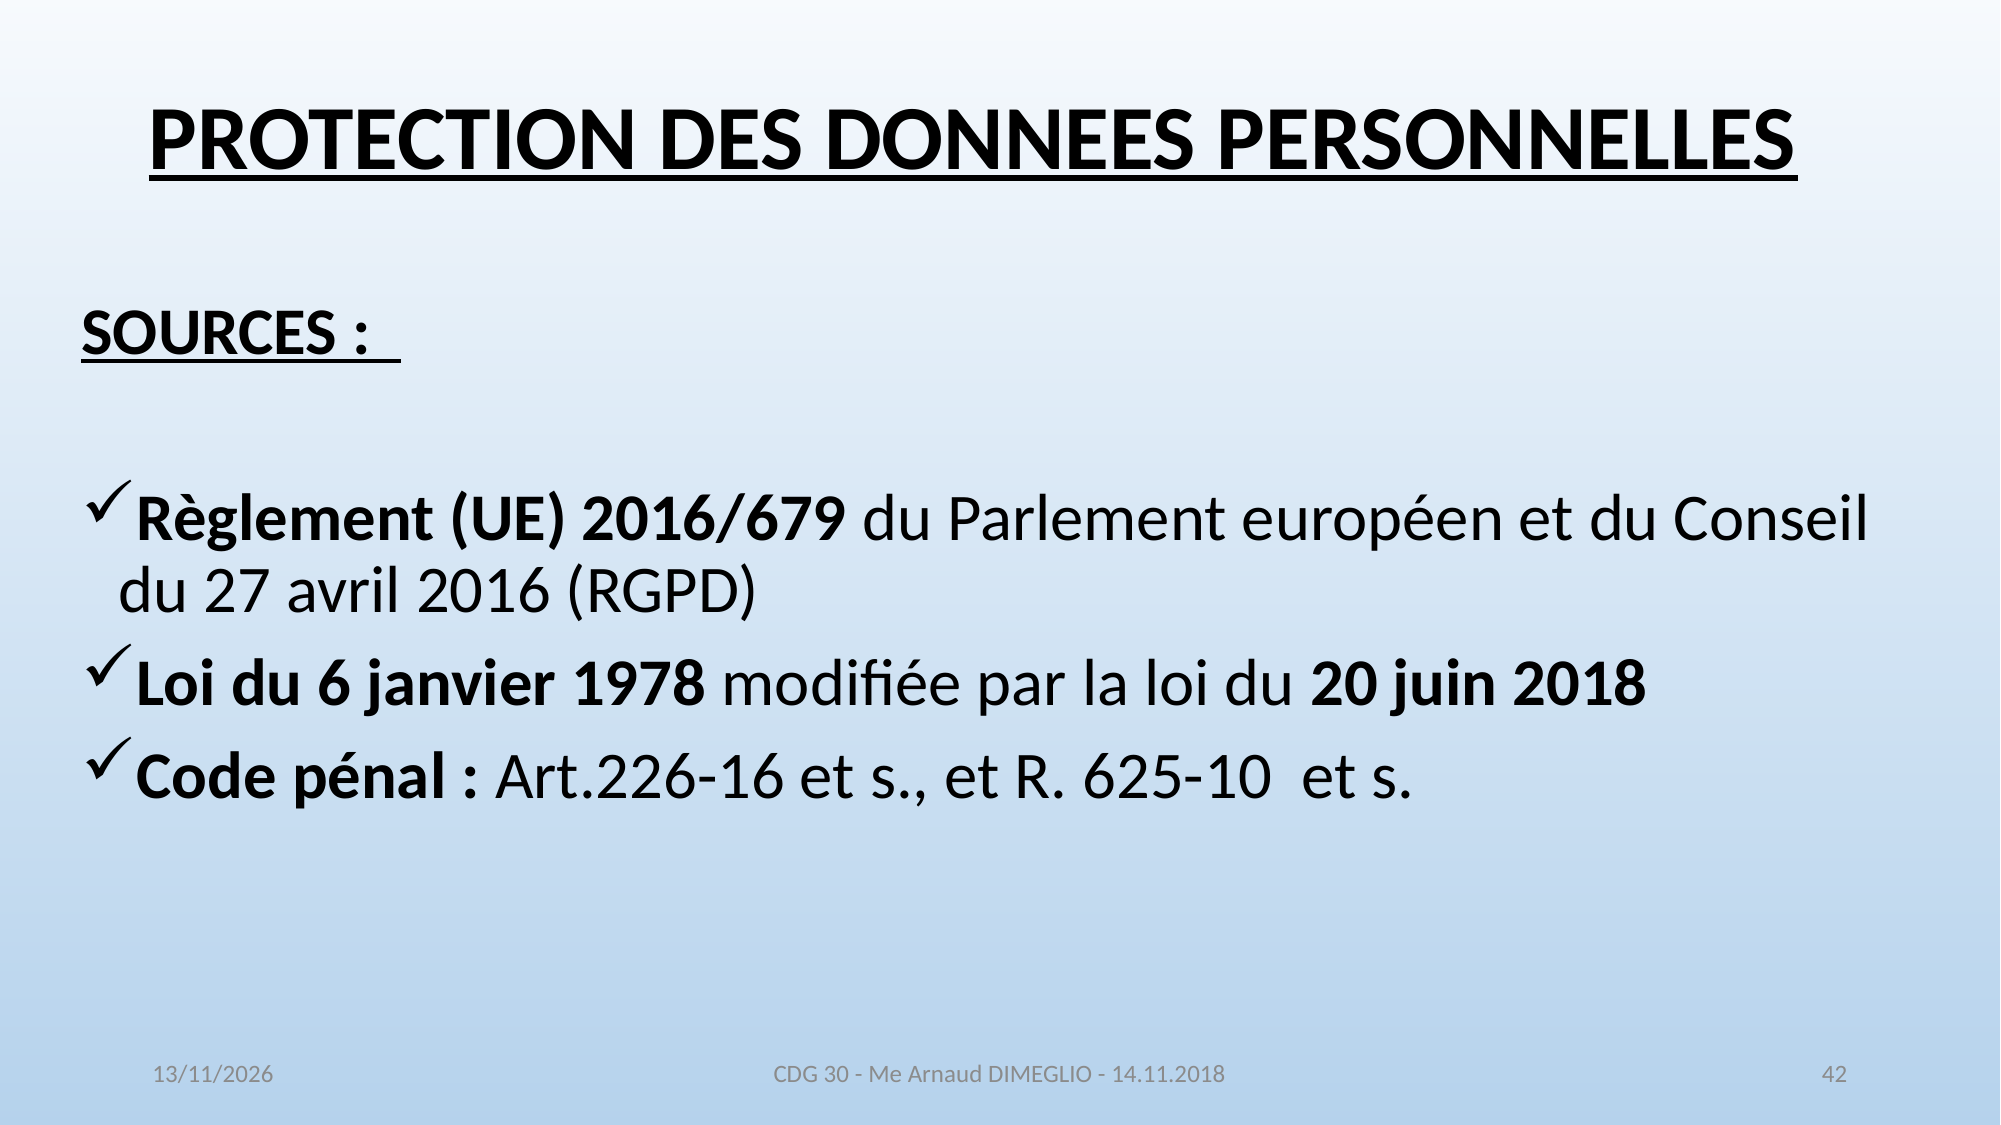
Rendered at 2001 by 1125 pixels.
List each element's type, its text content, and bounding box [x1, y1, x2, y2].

title PROTECTION DES DONNEES PERSONNELLES [110, 28, 1836, 251]
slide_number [137, 1042, 588, 1103]
slide_number 42 [1412, 1042, 1863, 1103]
footer CDG 30 - Me Arnaud DIMEGLIO - 14.11.2018 [662, 1042, 1338, 1103]
list SOURCES : Règlement (UE) 2016/679 du Parlement européen et du Conseil du 27 avril 2016 (RGPD) Loi du 6 janvier 1978 modifiée par la loi du 20 juin 2018 Code pénal : Art.226-16 et s., et R. 625-10 et s. [66, 289, 1968, 1043]
